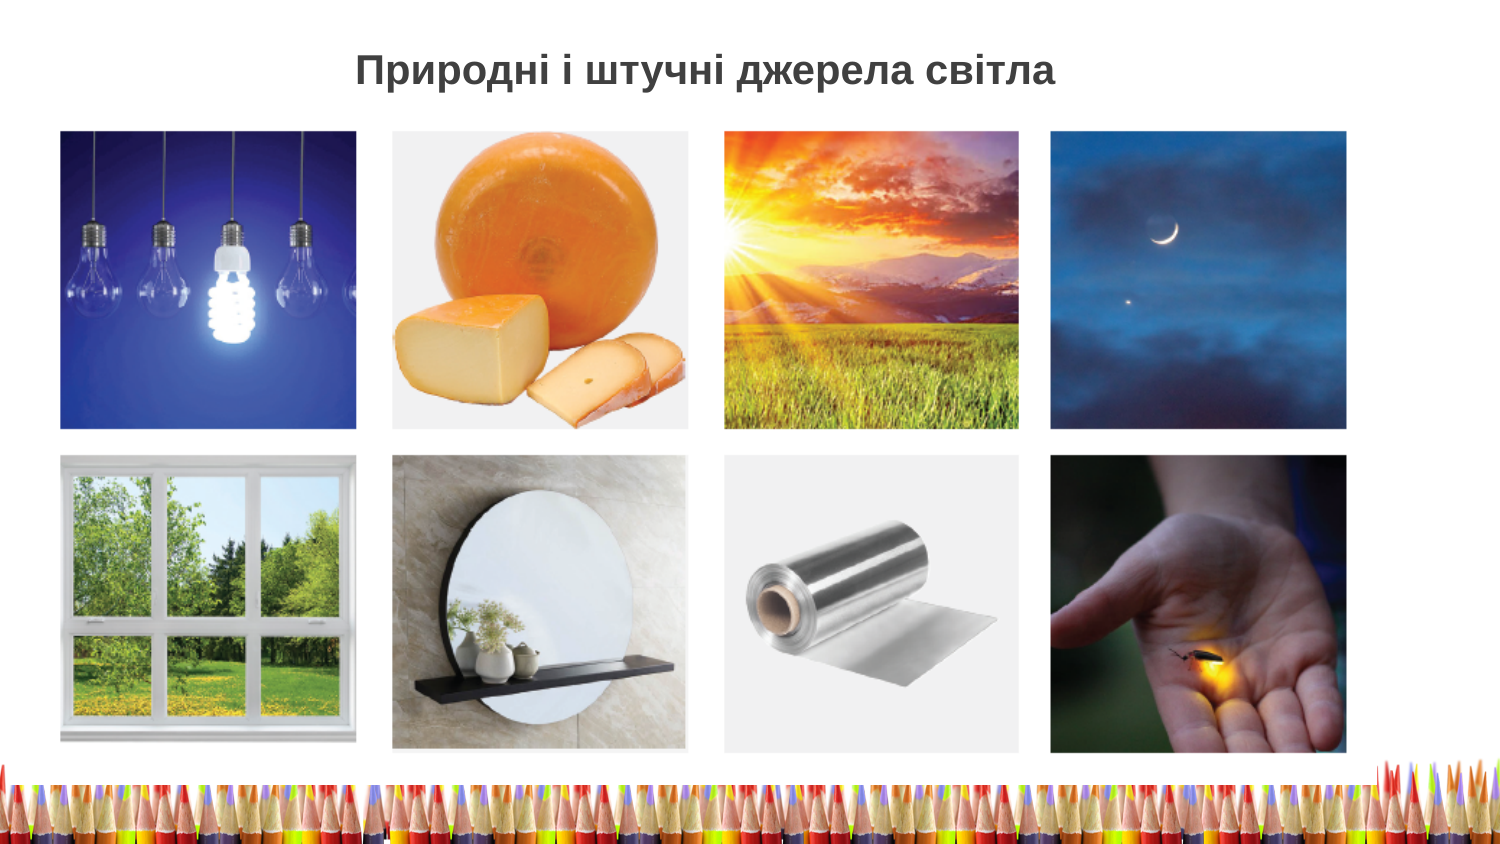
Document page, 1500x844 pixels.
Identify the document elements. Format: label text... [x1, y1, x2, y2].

picture [0, 114, 1500, 844]
list Природні і штучні джерела світла [53, 43, 1358, 92]
